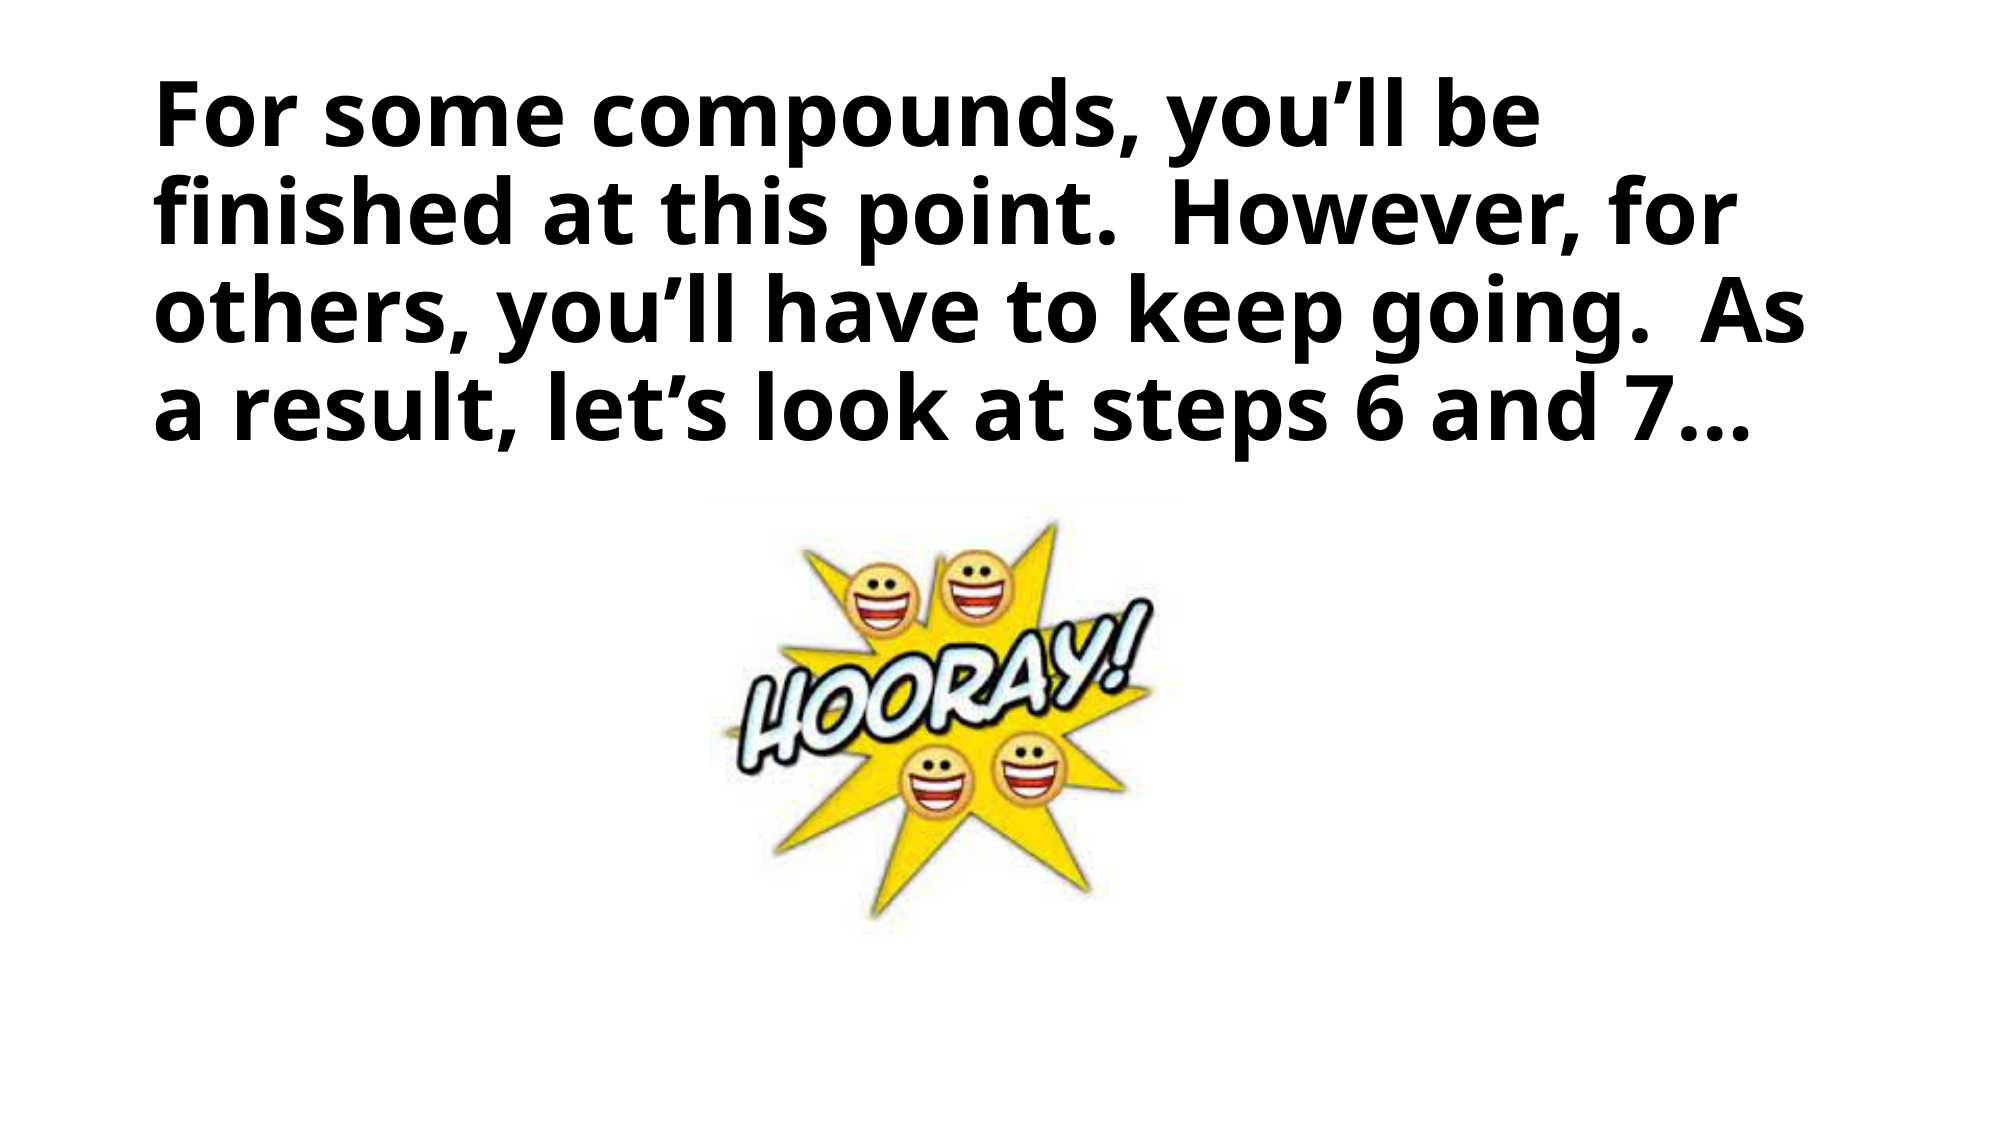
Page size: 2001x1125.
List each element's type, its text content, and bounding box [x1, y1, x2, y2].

title For some compounds, you’ll be finished at this point. However, for others, you’ll have to keep going. As a result, let’s look at steps 6 and 7… [137, 59, 1863, 468]
picture [710, 500, 1179, 970]
